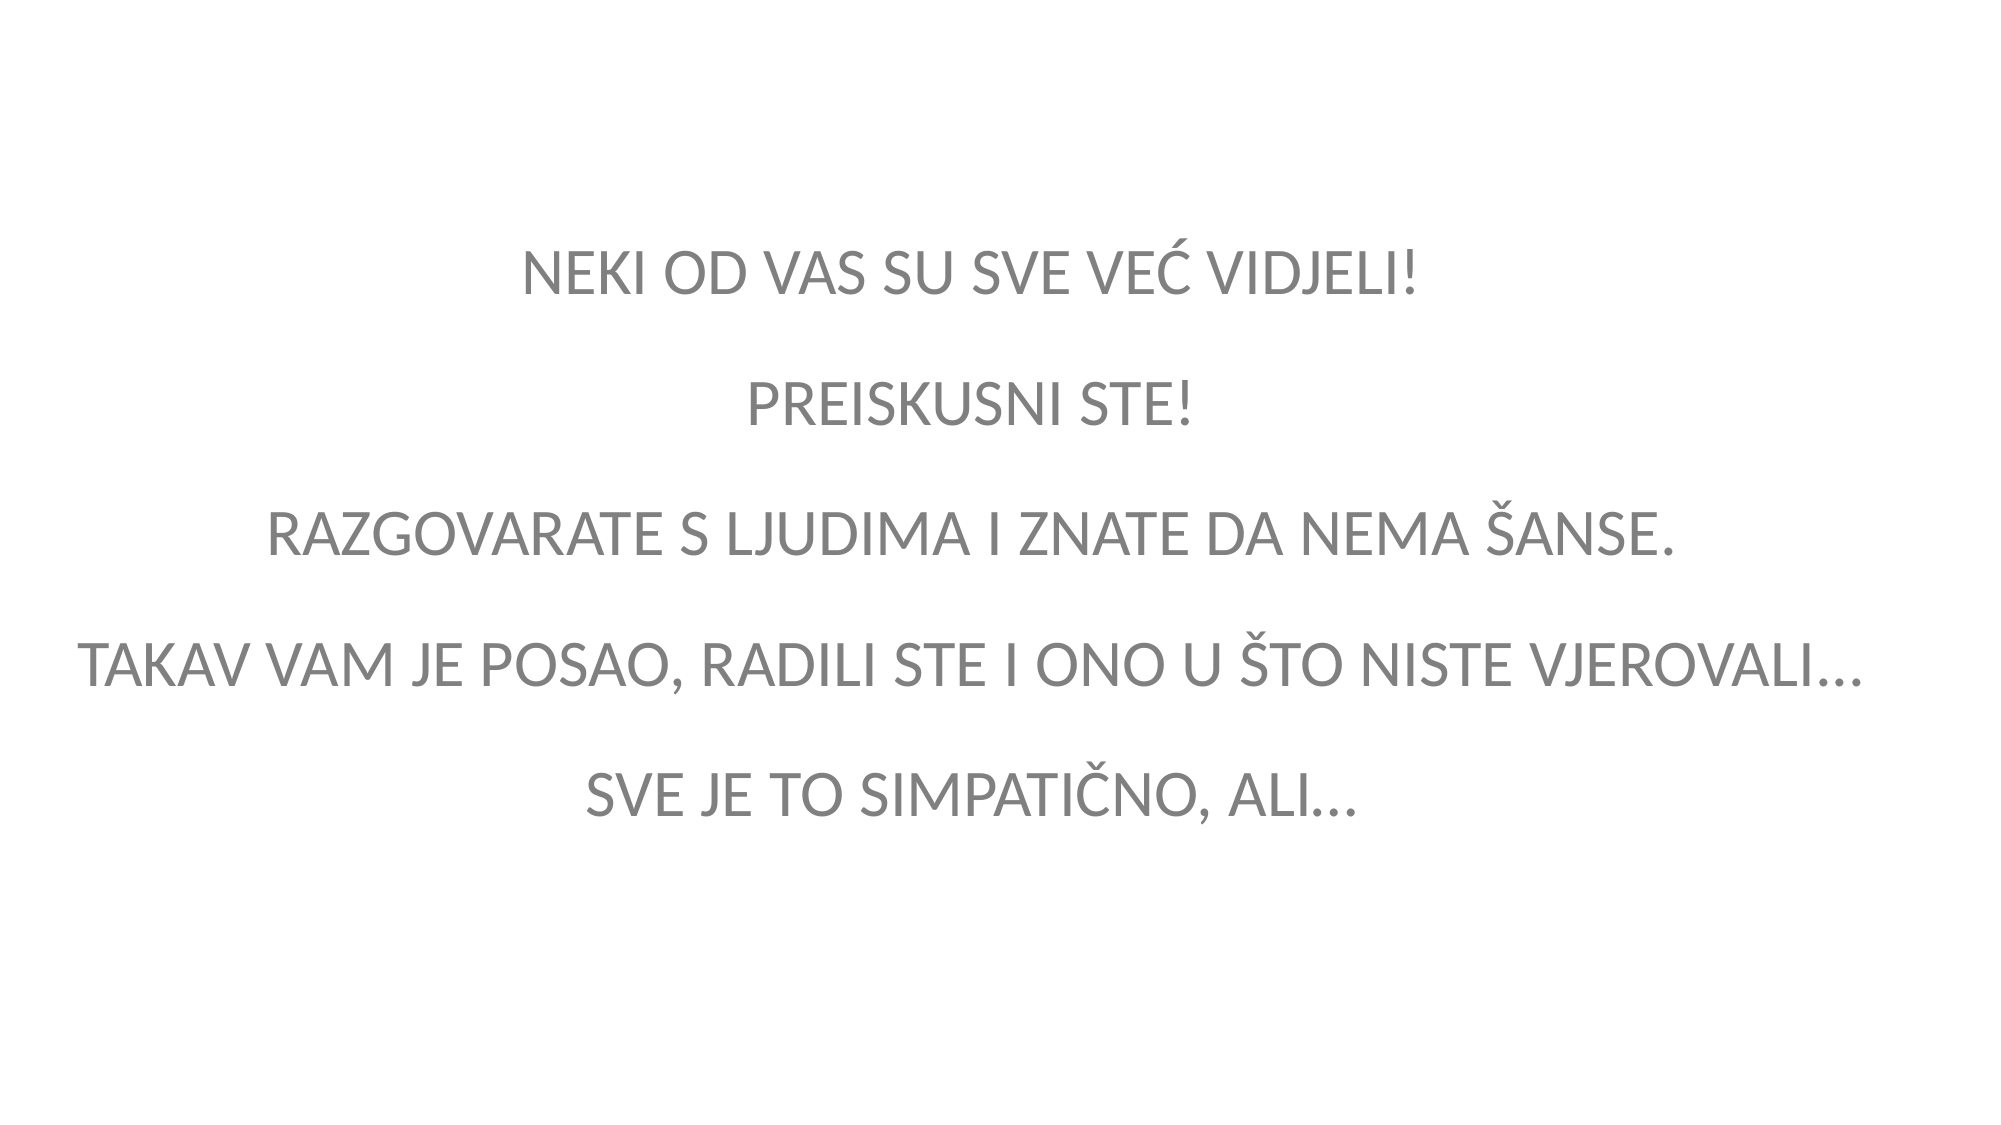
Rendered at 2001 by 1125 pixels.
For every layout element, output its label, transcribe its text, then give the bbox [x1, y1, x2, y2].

text_box NEKI OD VAS SU SVE VEĆ VIDJELI! PREISKUSNI STE! RAZGOVARATE S LJUDIMA I ZNATE DA NEMA ŠANSE. TAKAV VAM JE POSAO, RADILI STE I ONO U ŠTO NISTE VJEROVALI... SVE JE TO SIMPATIČNO, ALI… [28, 90, 1916, 838]
